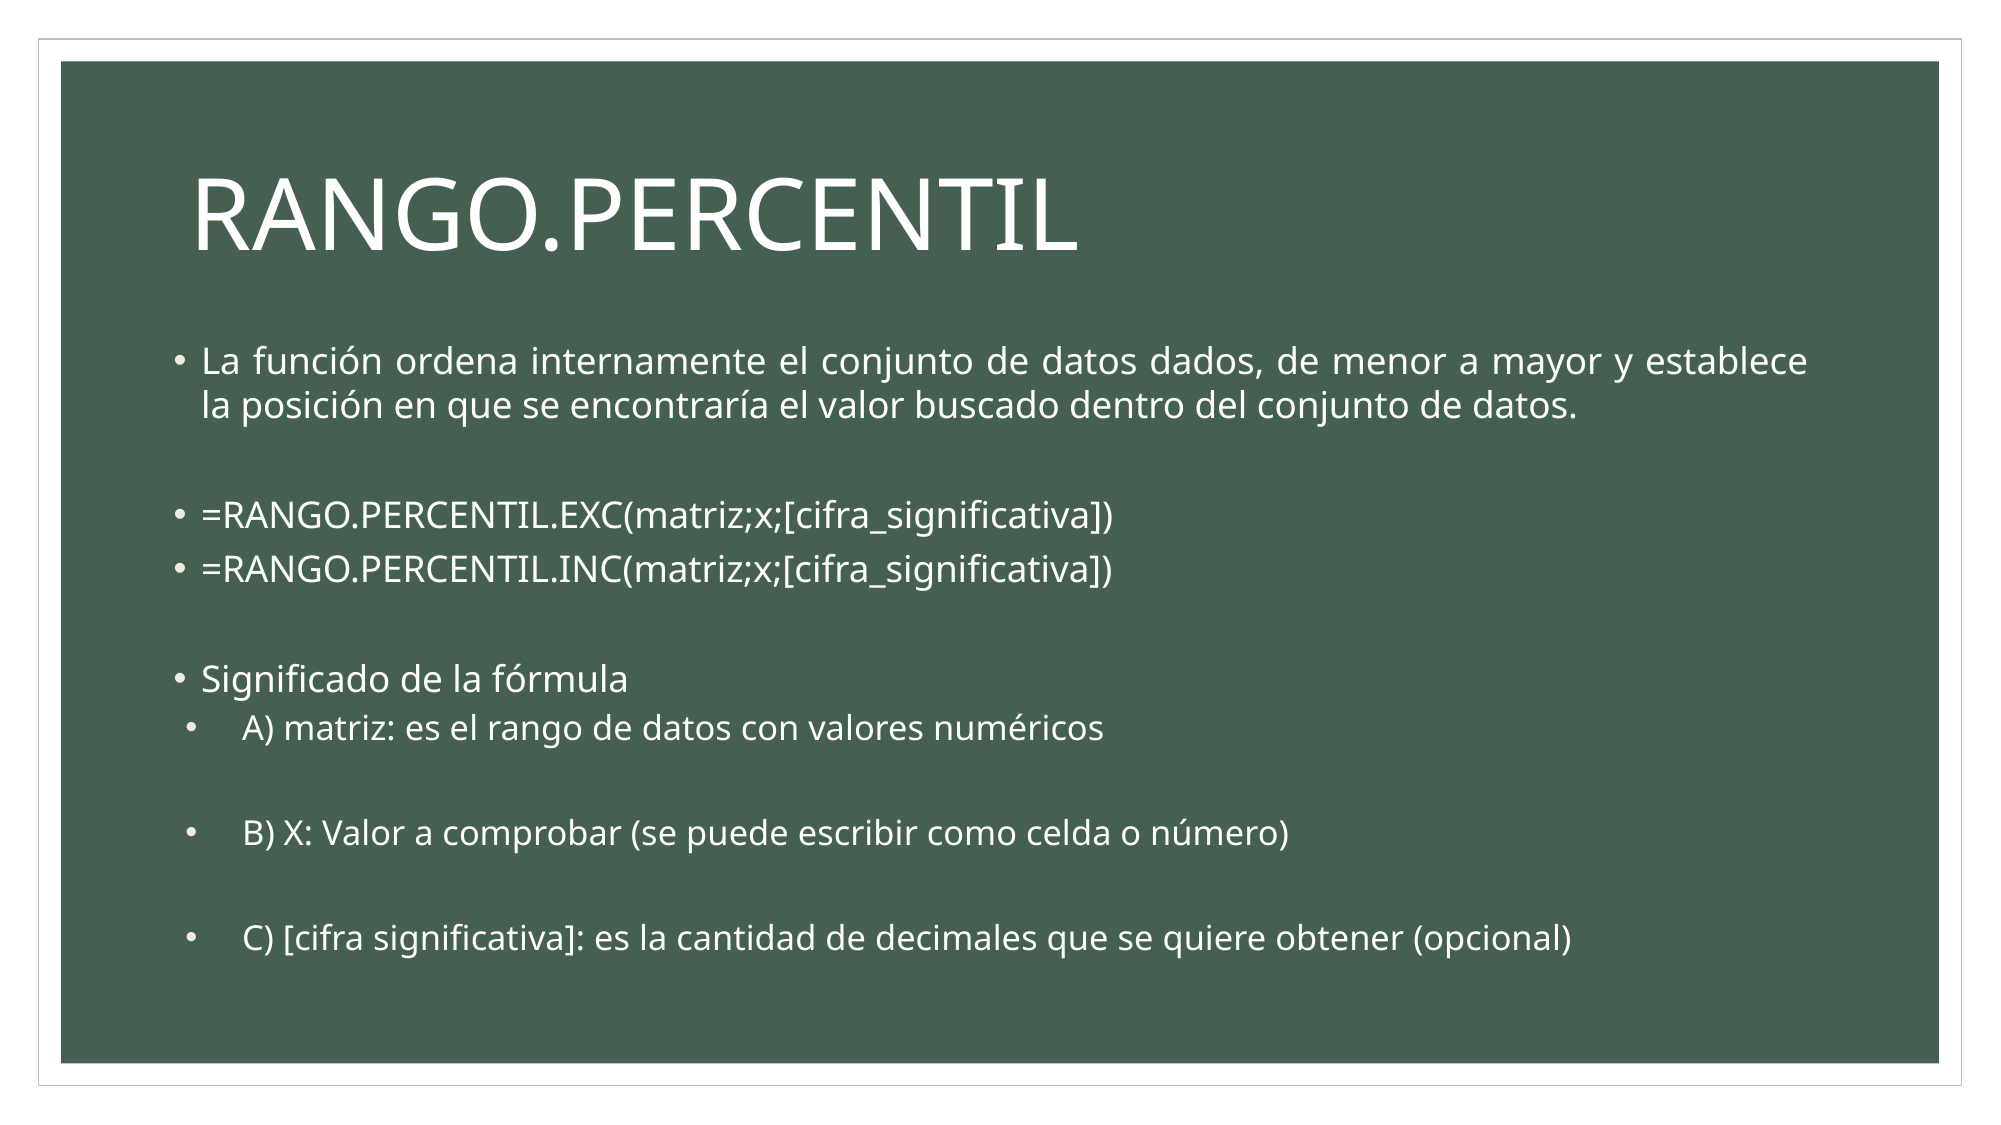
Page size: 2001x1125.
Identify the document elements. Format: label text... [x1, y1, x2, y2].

list La función ordena internamente el conjunto de datos dados, de menor a mayor y establece la posición en que se encontraría el valor buscado dentro del conjunto de datos. =RANGO.PERCENTIL.EXC(matriz;x;[cifra_significativa]) =RANGO.PERCENTIL.INC(matriz;x;[cifra_significativa]) Significado de la fórmula A) matriz: es el rango de datos con valores numéricos B) X: Valor a comprobar (se puede escribir como celda o número) C) [cifra significativa]: es la cantidad de decimales que se quiere obtener (opcional) [158, 330, 1825, 976]
title RANGO.PERCENTIL [174, 105, 1825, 330]
